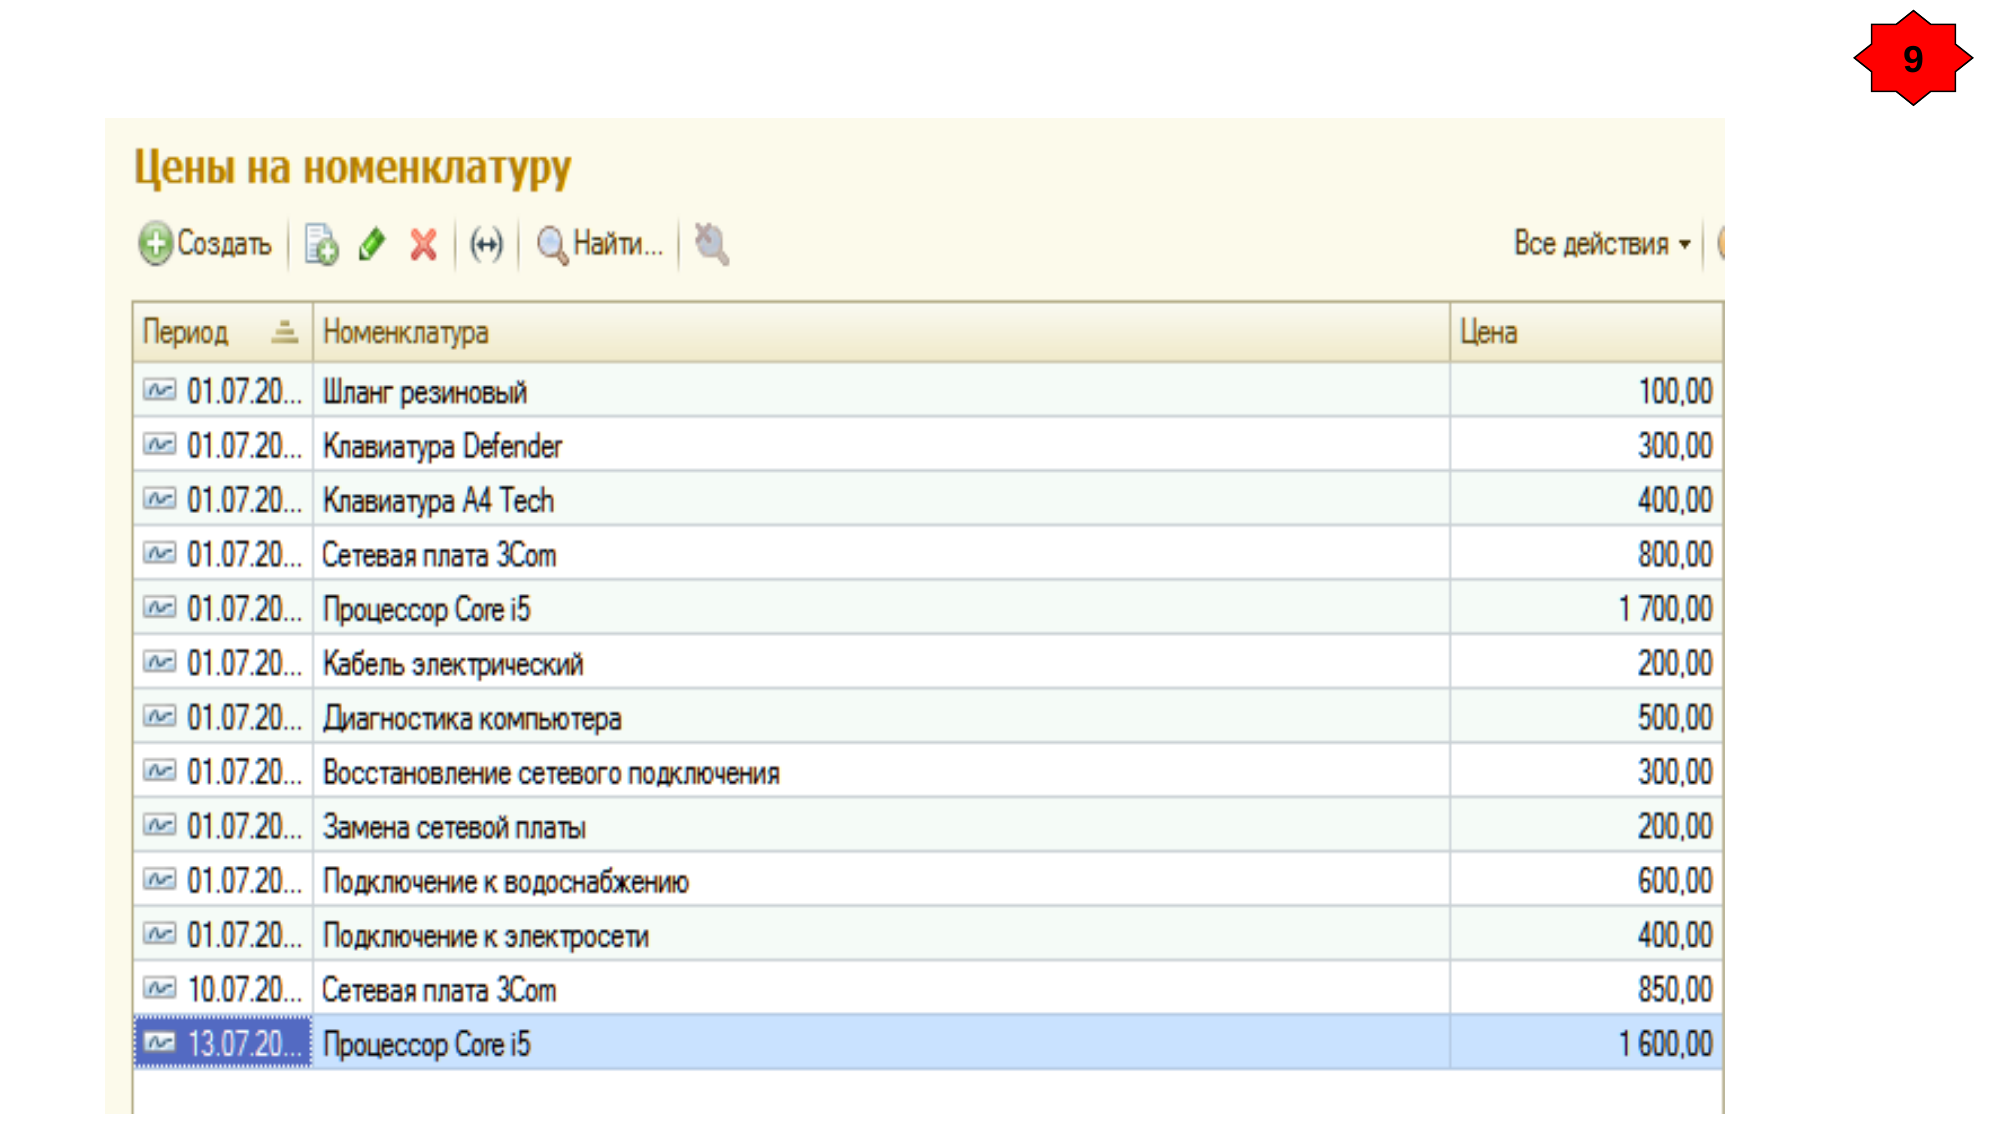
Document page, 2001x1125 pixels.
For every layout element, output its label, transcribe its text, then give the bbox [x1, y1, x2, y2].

text_box 9 [1854, 10, 1973, 106]
picture [105, 118, 1725, 1114]
